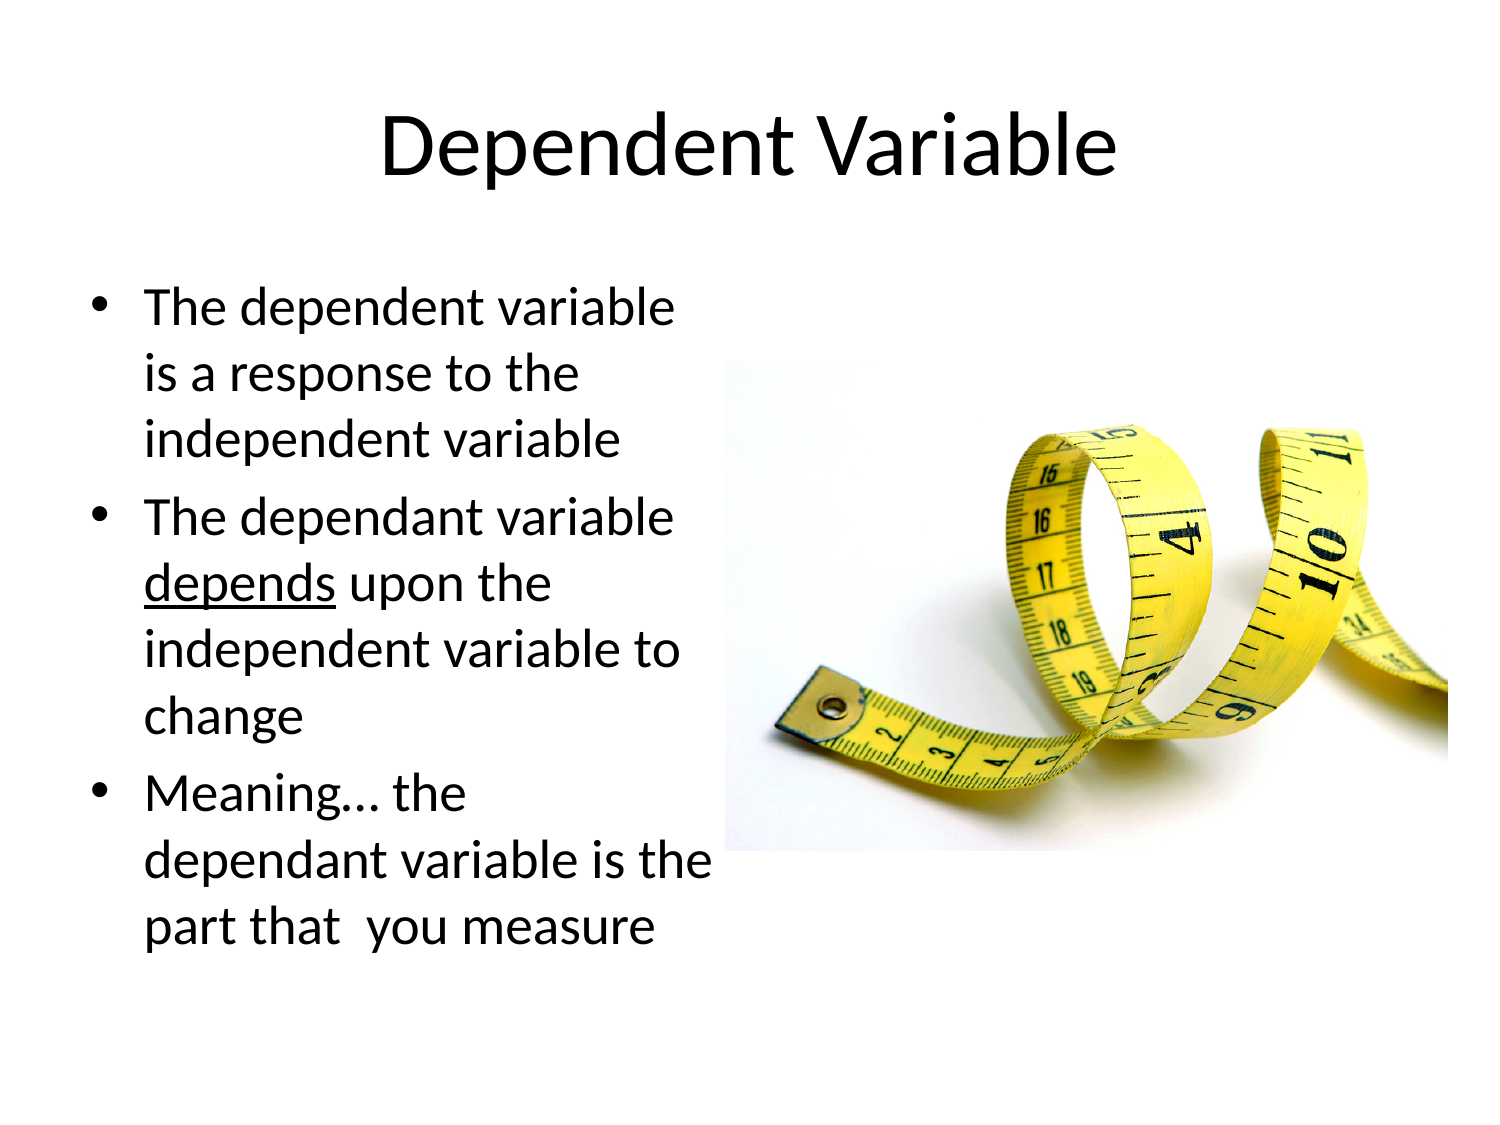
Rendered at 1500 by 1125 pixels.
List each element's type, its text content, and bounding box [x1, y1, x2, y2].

title Dependent Variable [75, 45, 1425, 233]
list The dependent variable is a response to the independent variable The dependant variable depends upon the independent variable to change Meaning… the dependant variable is the part that you measure [75, 262, 738, 1005]
picture [724, 360, 1448, 851]
